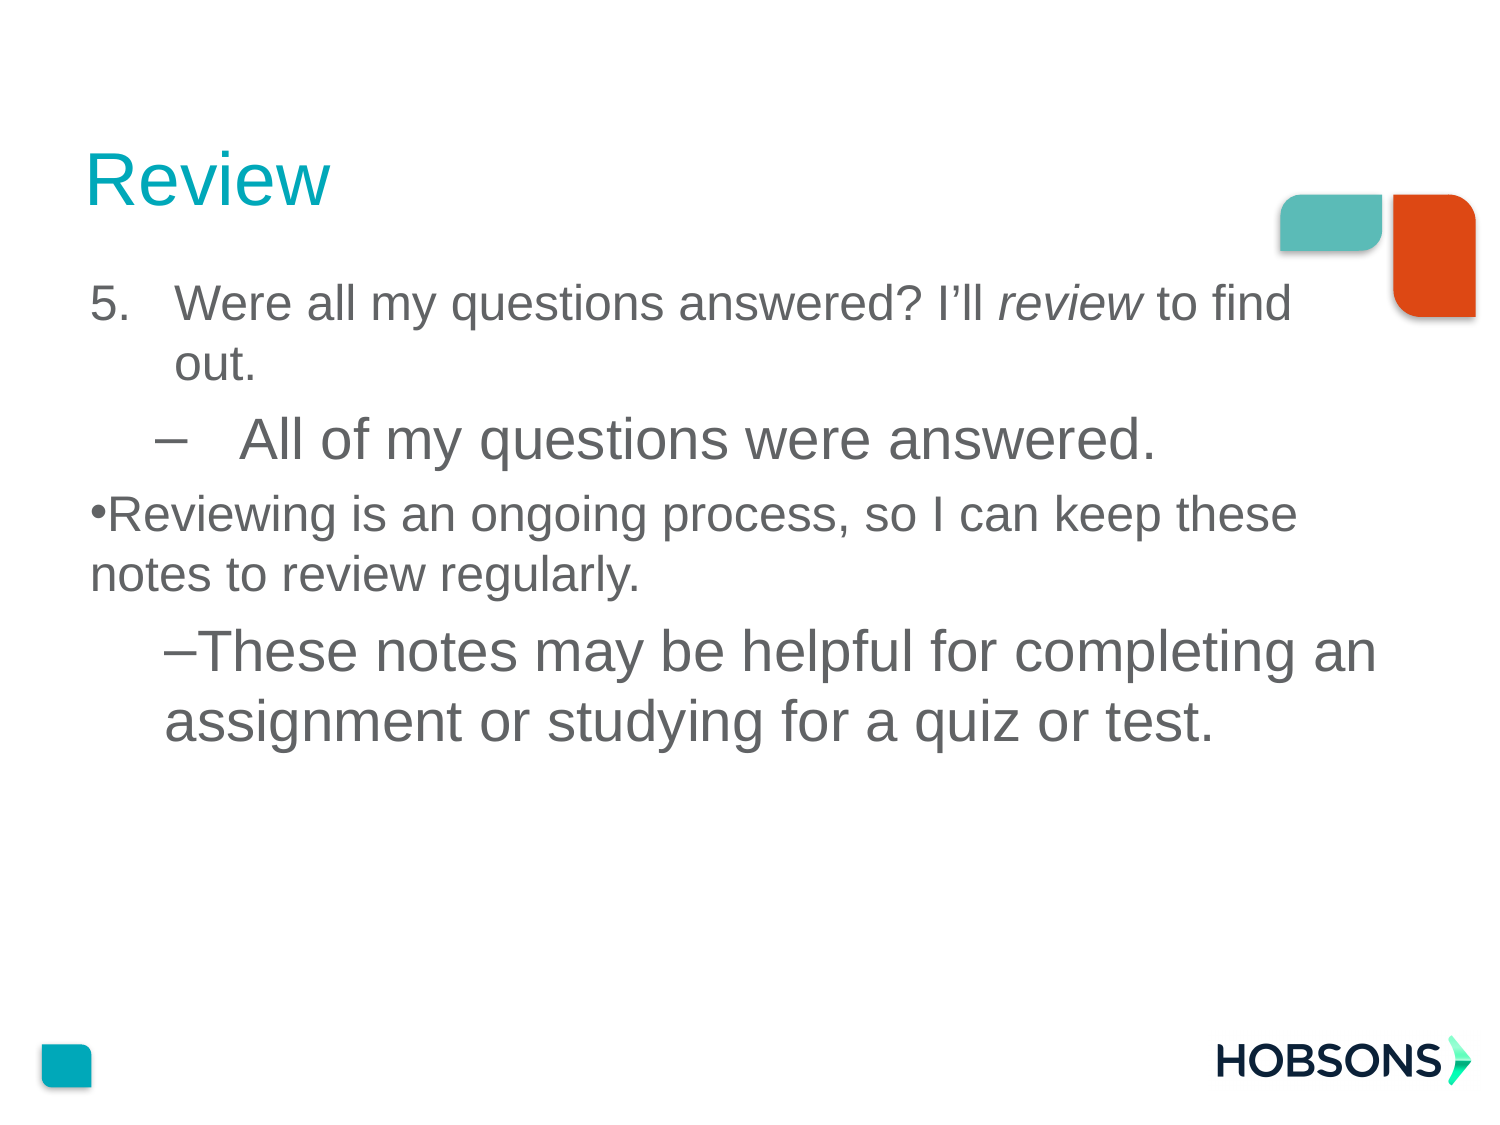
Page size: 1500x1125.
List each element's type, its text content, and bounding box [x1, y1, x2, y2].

title Review [69, 48, 1239, 236]
picture [1208, 1030, 1481, 1091]
list Were all my questions answered? I’ll review to find out. All of my questions were answered. Reviewing is an ongoing process, so I can keep these notes to review regularly. These notes may be helpful for completing an assignment or studying for a quiz or test. [75, 262, 1425, 1005]
